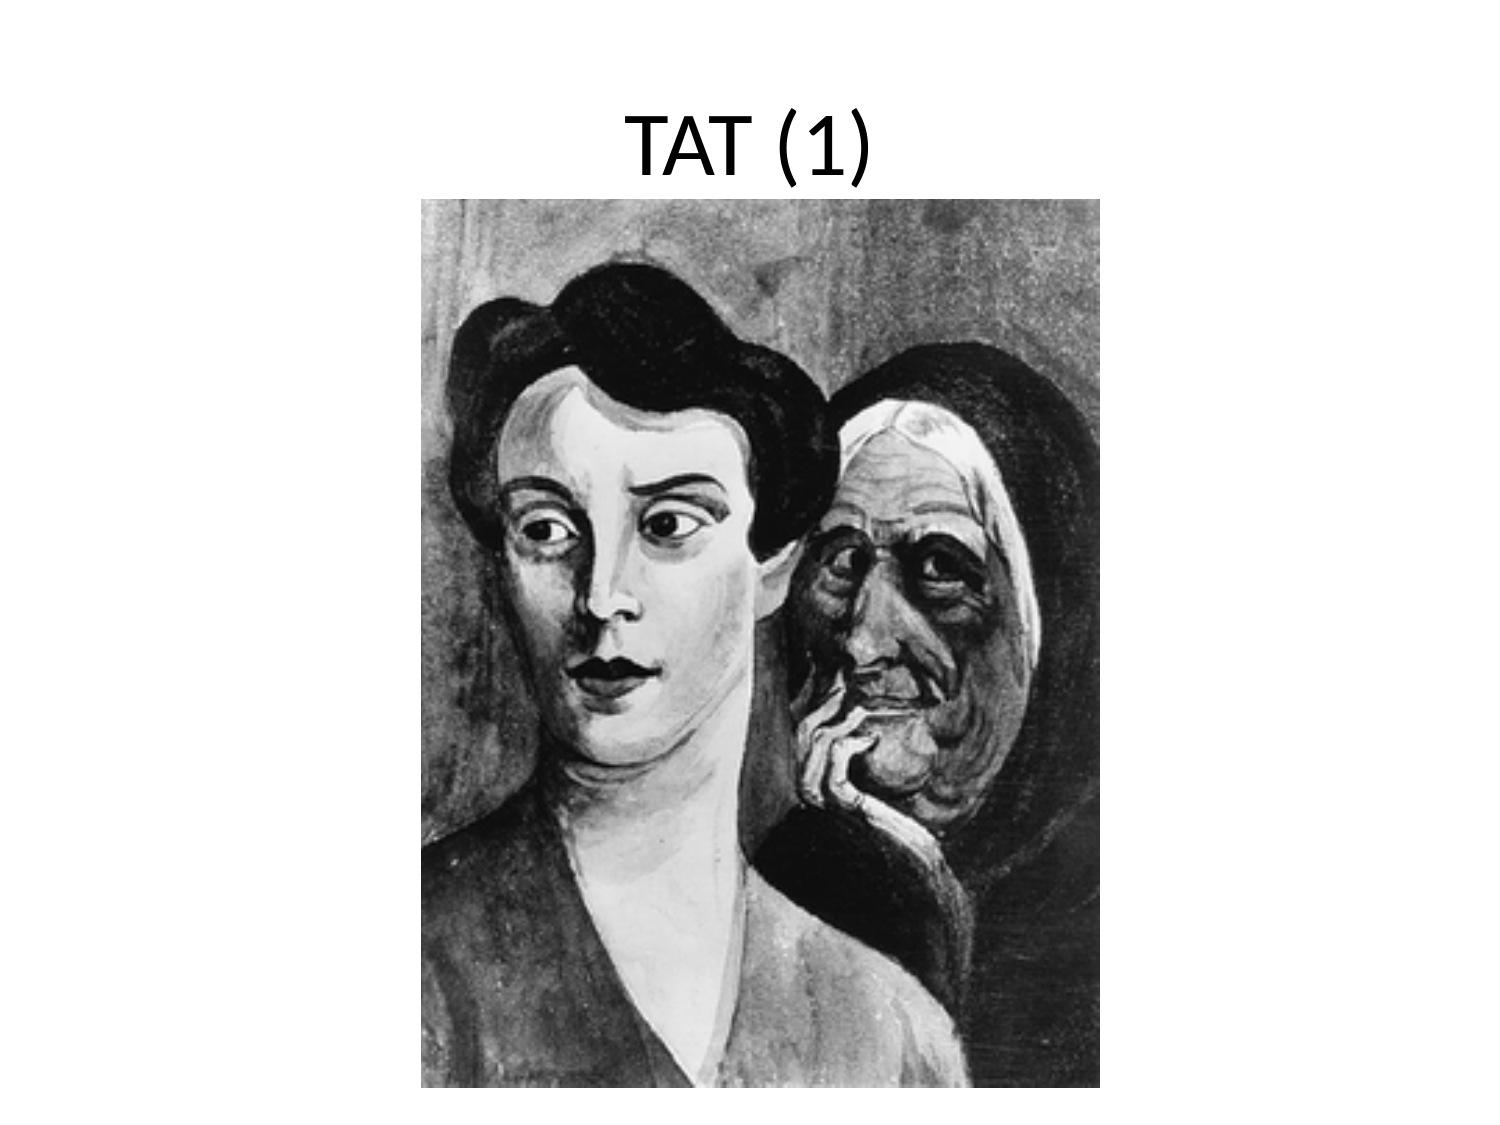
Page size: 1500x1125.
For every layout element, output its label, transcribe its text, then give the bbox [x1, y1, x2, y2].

picture [421, 198, 1100, 1088]
title TAT (1) [75, 45, 1425, 233]
